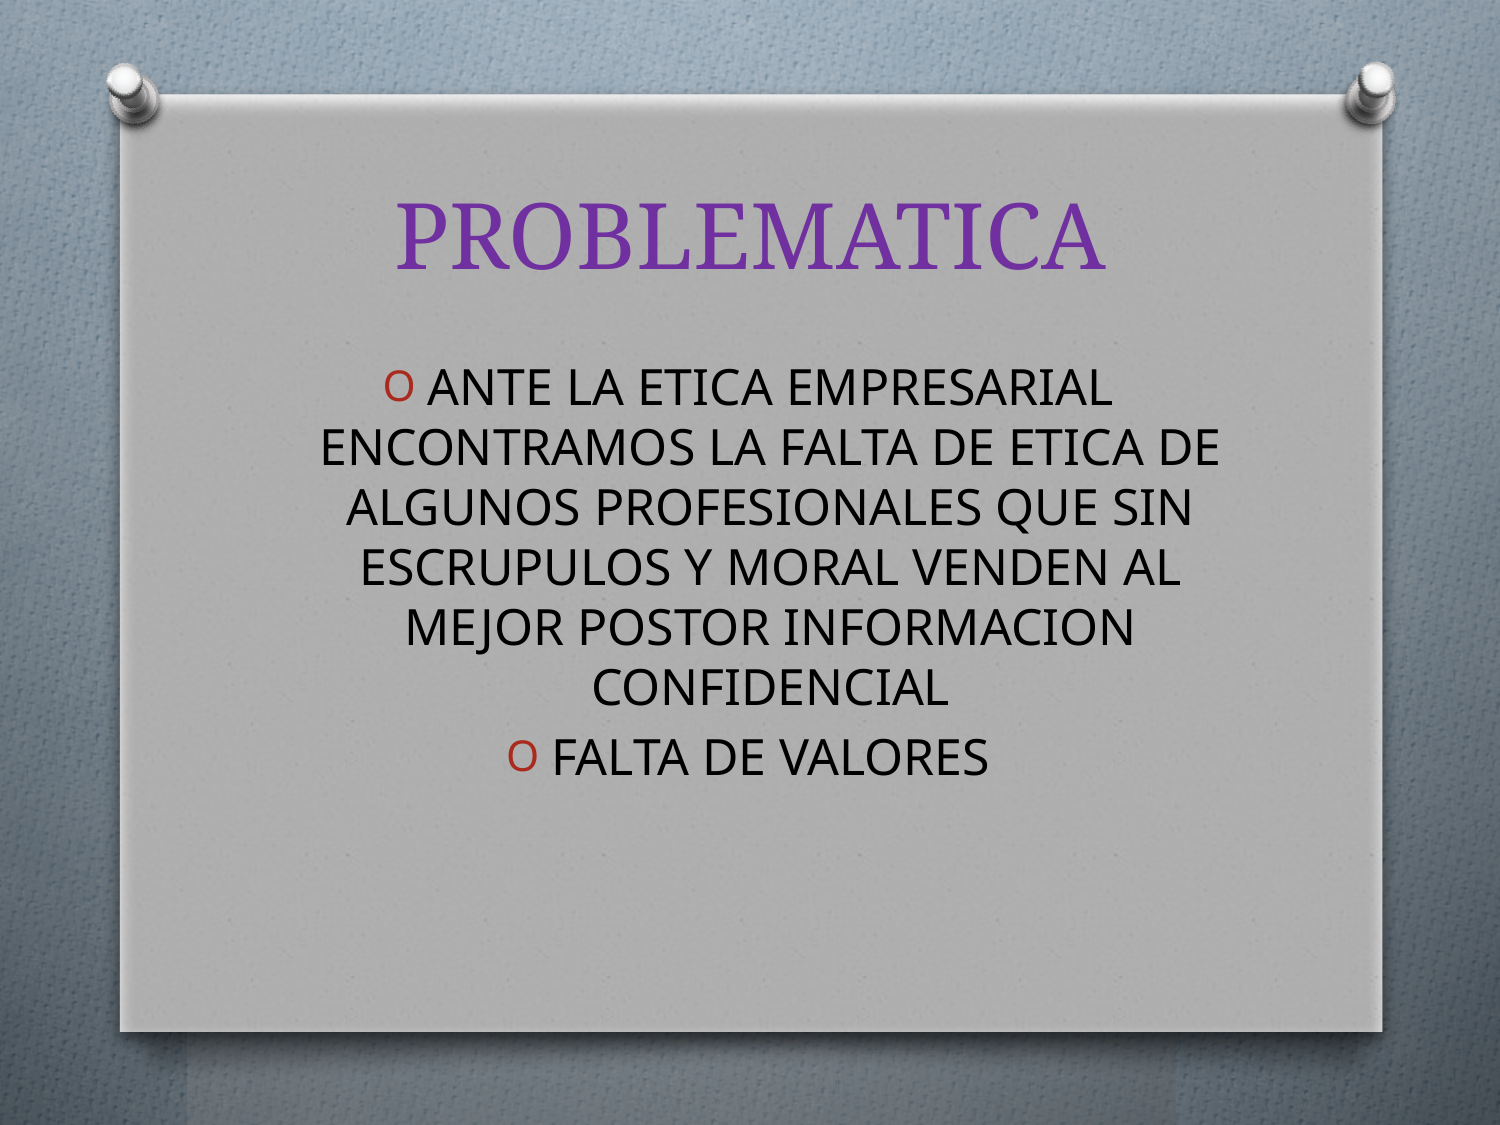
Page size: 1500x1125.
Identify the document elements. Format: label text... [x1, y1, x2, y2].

title PROBLEMATICA [179, 134, 1323, 332]
picture [75, 29, 198, 153]
picture [1317, 35, 1439, 156]
list ANTE LA ETICA EMPRESARIAL ENCONTRAMOS LA FALTA DE ETICA DE ALGUNOS PROFESIONALES QUE SIN ESCRUPULOS Y MORAL VENDEN AL MEJOR POSTOR INFORMACION CONFIDENCIAL FALTA DE VALORES [240, 347, 1257, 939]
